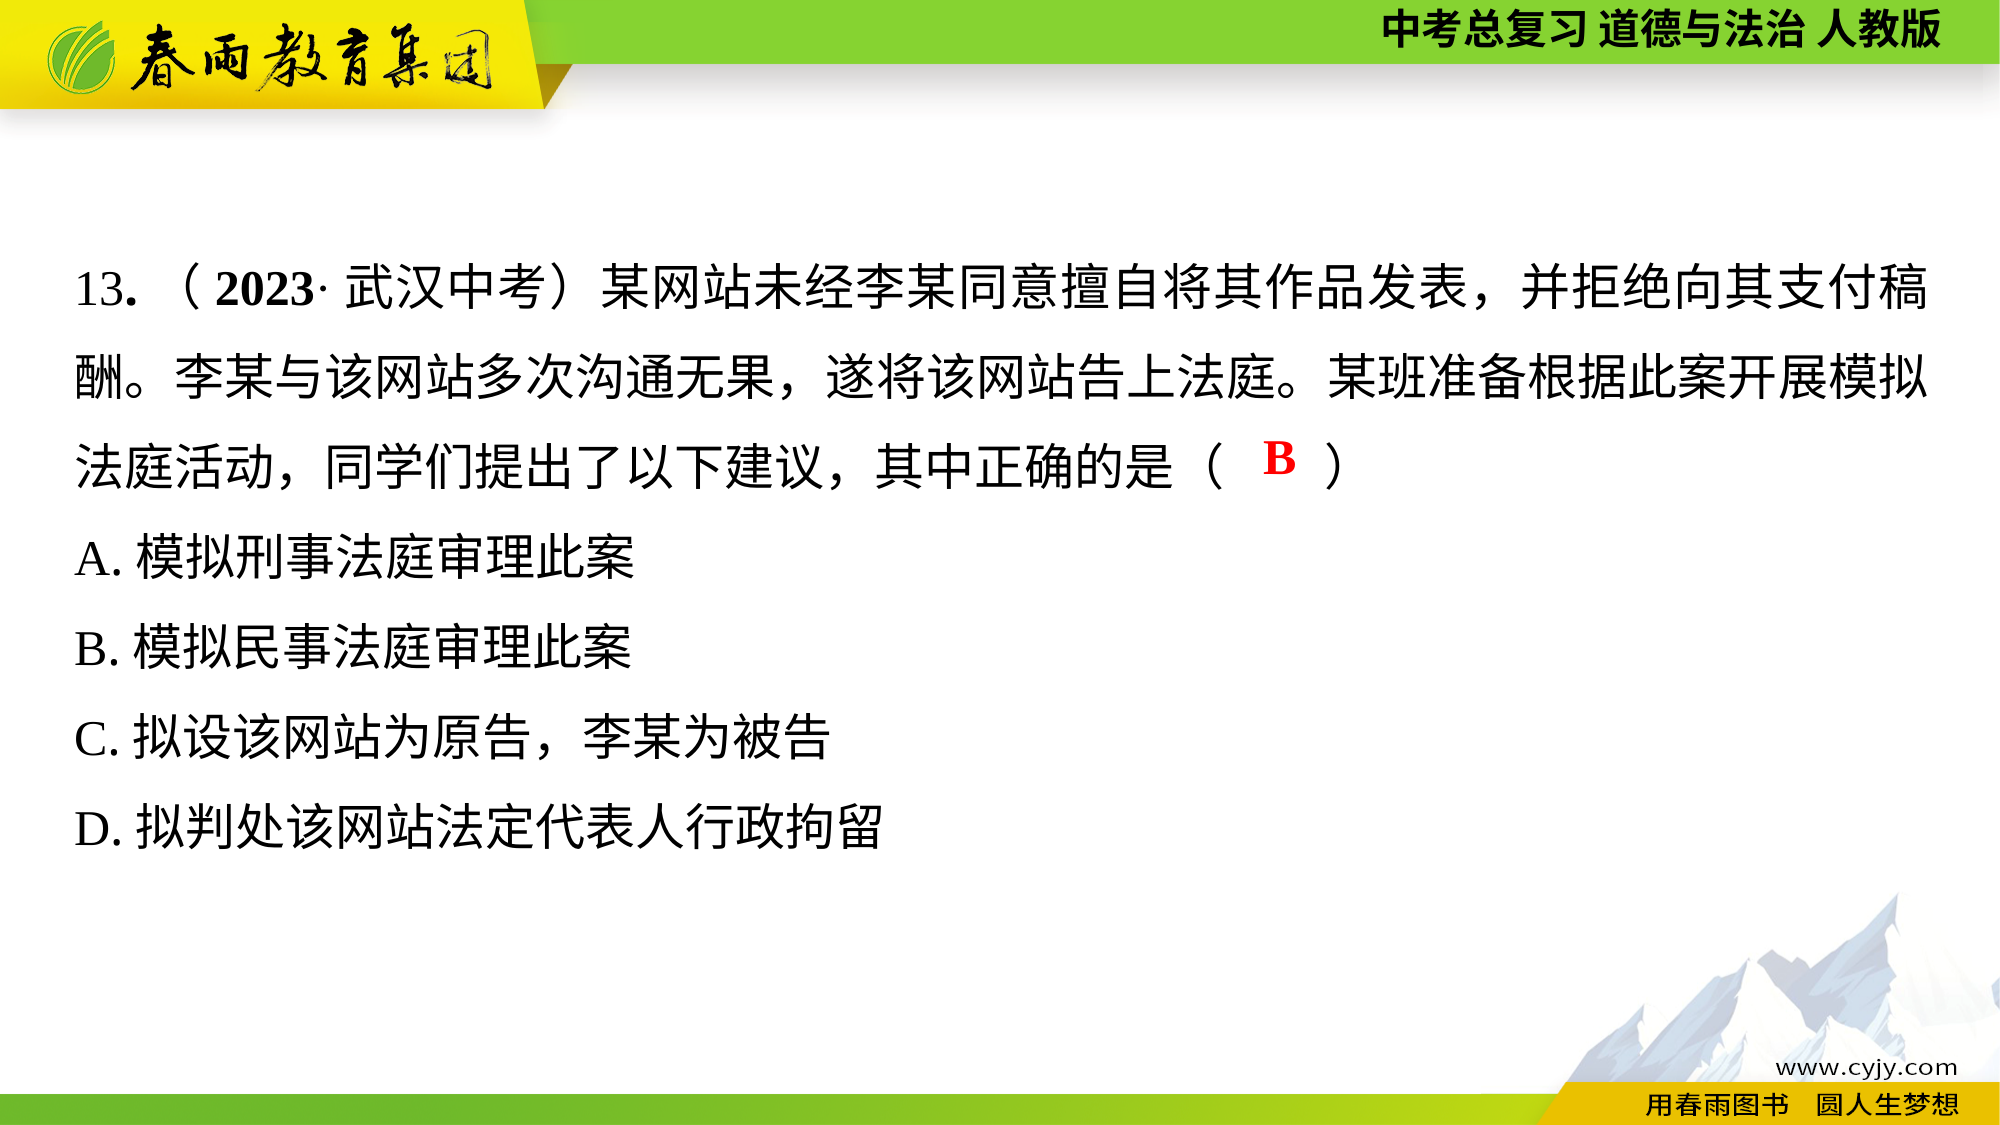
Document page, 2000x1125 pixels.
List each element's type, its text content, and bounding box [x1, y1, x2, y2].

picture [0, 0, 2000, 1125]
list 13.（2023·武汉中考）某网站未经李某同意擅自将其作品发表，并拒绝向其支付稿酬。李某与该网站多次沟通无果，遂将该网站告上法庭。某班准备根据此案开展模拟法庭活动，同学们提出了以下建议，其中正确的是（ ） A.模拟刑事法庭审理此案 B.模拟民事法庭审理此案 C.拟设该网站为原告，李某为被告 D.拟判处该网站法定代表人行政拘留 [59, 218, 1944, 858]
text_box B [1248, 417, 1312, 492]
